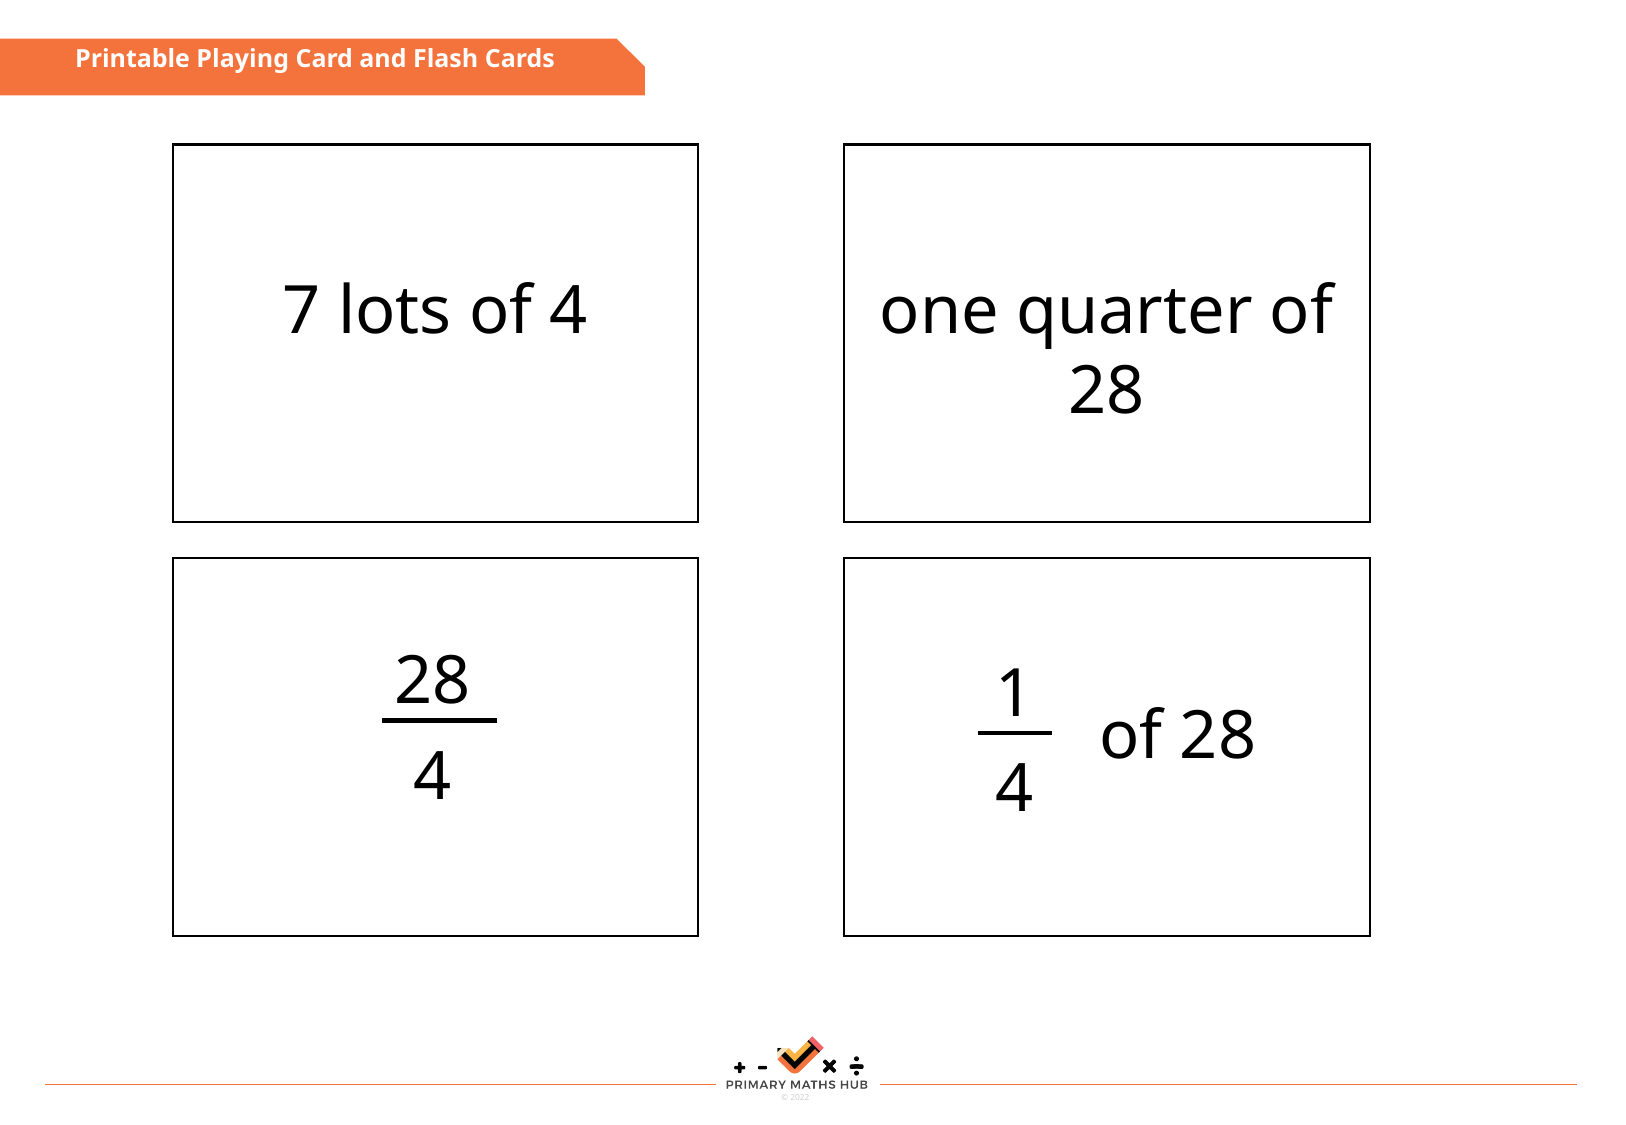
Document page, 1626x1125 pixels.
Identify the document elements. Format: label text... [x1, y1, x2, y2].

text_box Printable Playing Card and Flash Cards [0, 37, 646, 97]
text_box [843, 143, 1371, 523]
text_box one quarter of 28 [844, 259, 1370, 435]
text_box © 2022 [720, 1084, 870, 1110]
text_box 7 lots of 4 [172, 259, 699, 355]
table_header 28 [368, 625, 497, 720]
text_box [172, 557, 699, 937]
text_box [172, 143, 699, 259]
text_box [843, 557, 1371, 937]
table_cell 4 [978, 735, 1052, 828]
table_cell 4 [368, 720, 497, 815]
text_box of 28 [1058, 684, 1298, 780]
picture [722, 1034, 872, 1094]
table_header 1 [978, 638, 1052, 731]
text_box [172, 355, 699, 523]
